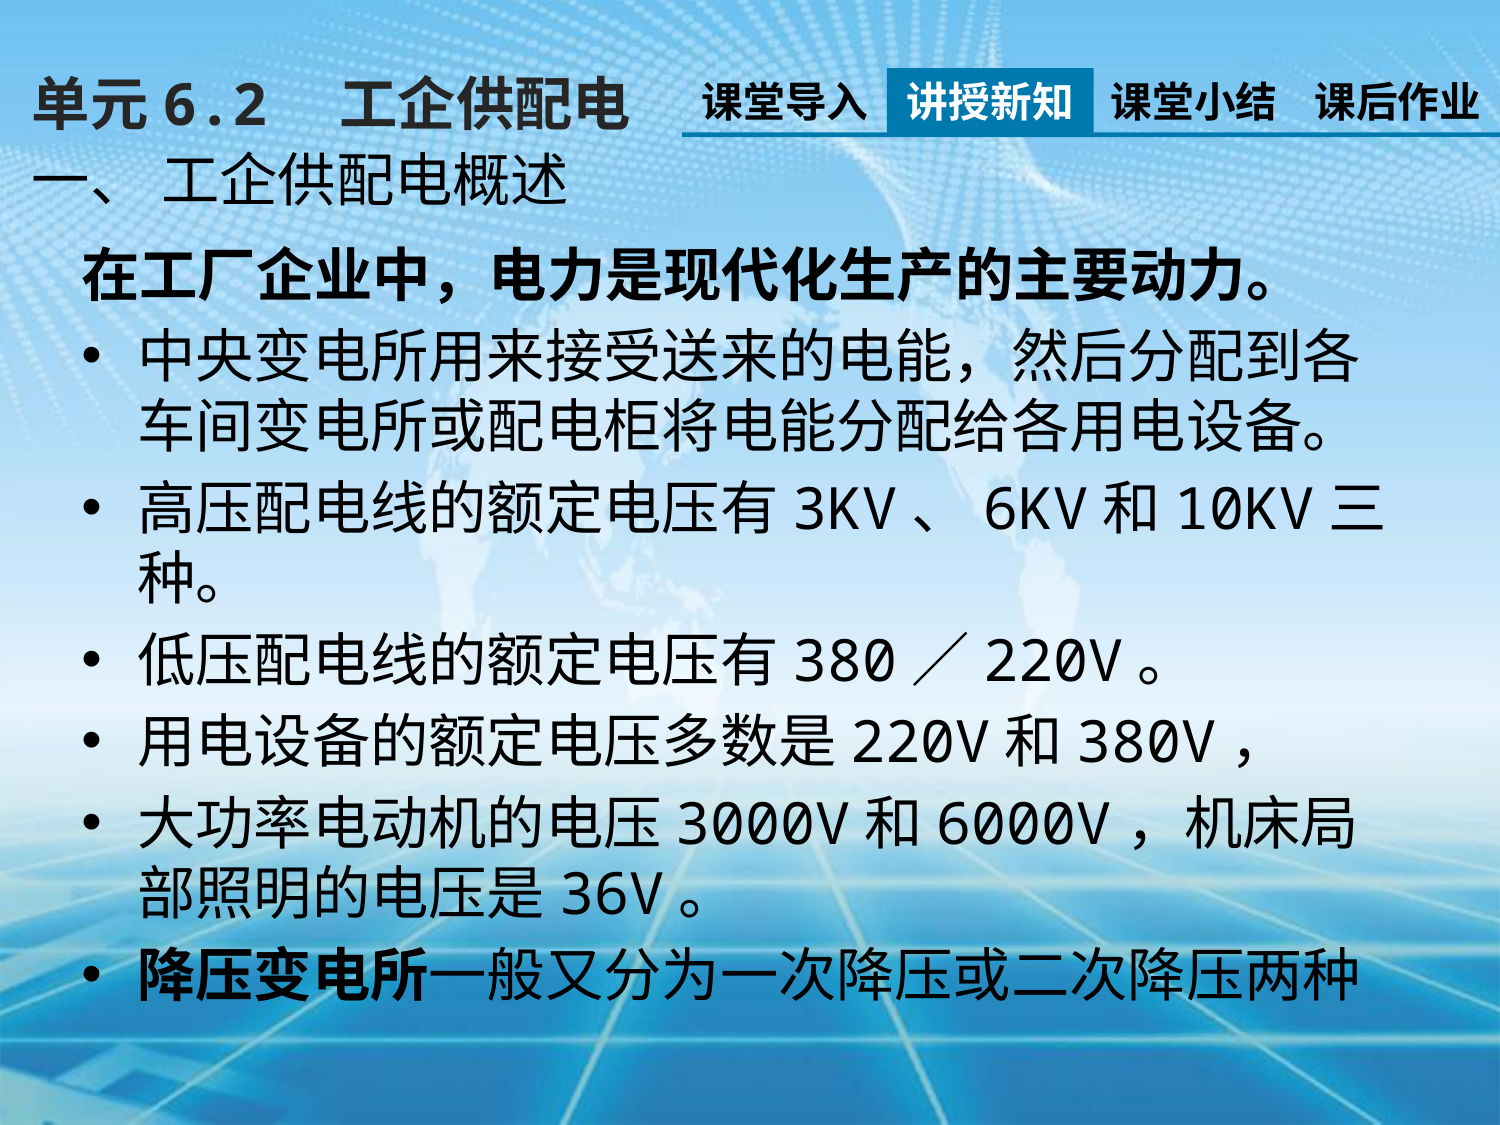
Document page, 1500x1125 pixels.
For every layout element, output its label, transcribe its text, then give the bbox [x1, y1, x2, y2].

picture [0, 0, 1500, 1125]
text_box 一、 工企供配电概述 [17, 145, 1367, 324]
text_box 在工厂企业中，电力是现代化生产的主要动力。 中央变电所用来接受送来的电能，然后分配到各车间变电所或配电柜将电能分配给各用电设备。 高压配电线的额定电压有3KV、6KV和10KV三种。 低压配电线的额定电压有380／220V。 用电设备的额定电压多数是220V和380V， 大功率电动机的电压3000V和6000V，机床局部照明的电压是36V。 降压变电所一般又分为一次降压或二次降压两种 [66, 230, 1417, 973]
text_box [16, 59, 1500, 145]
